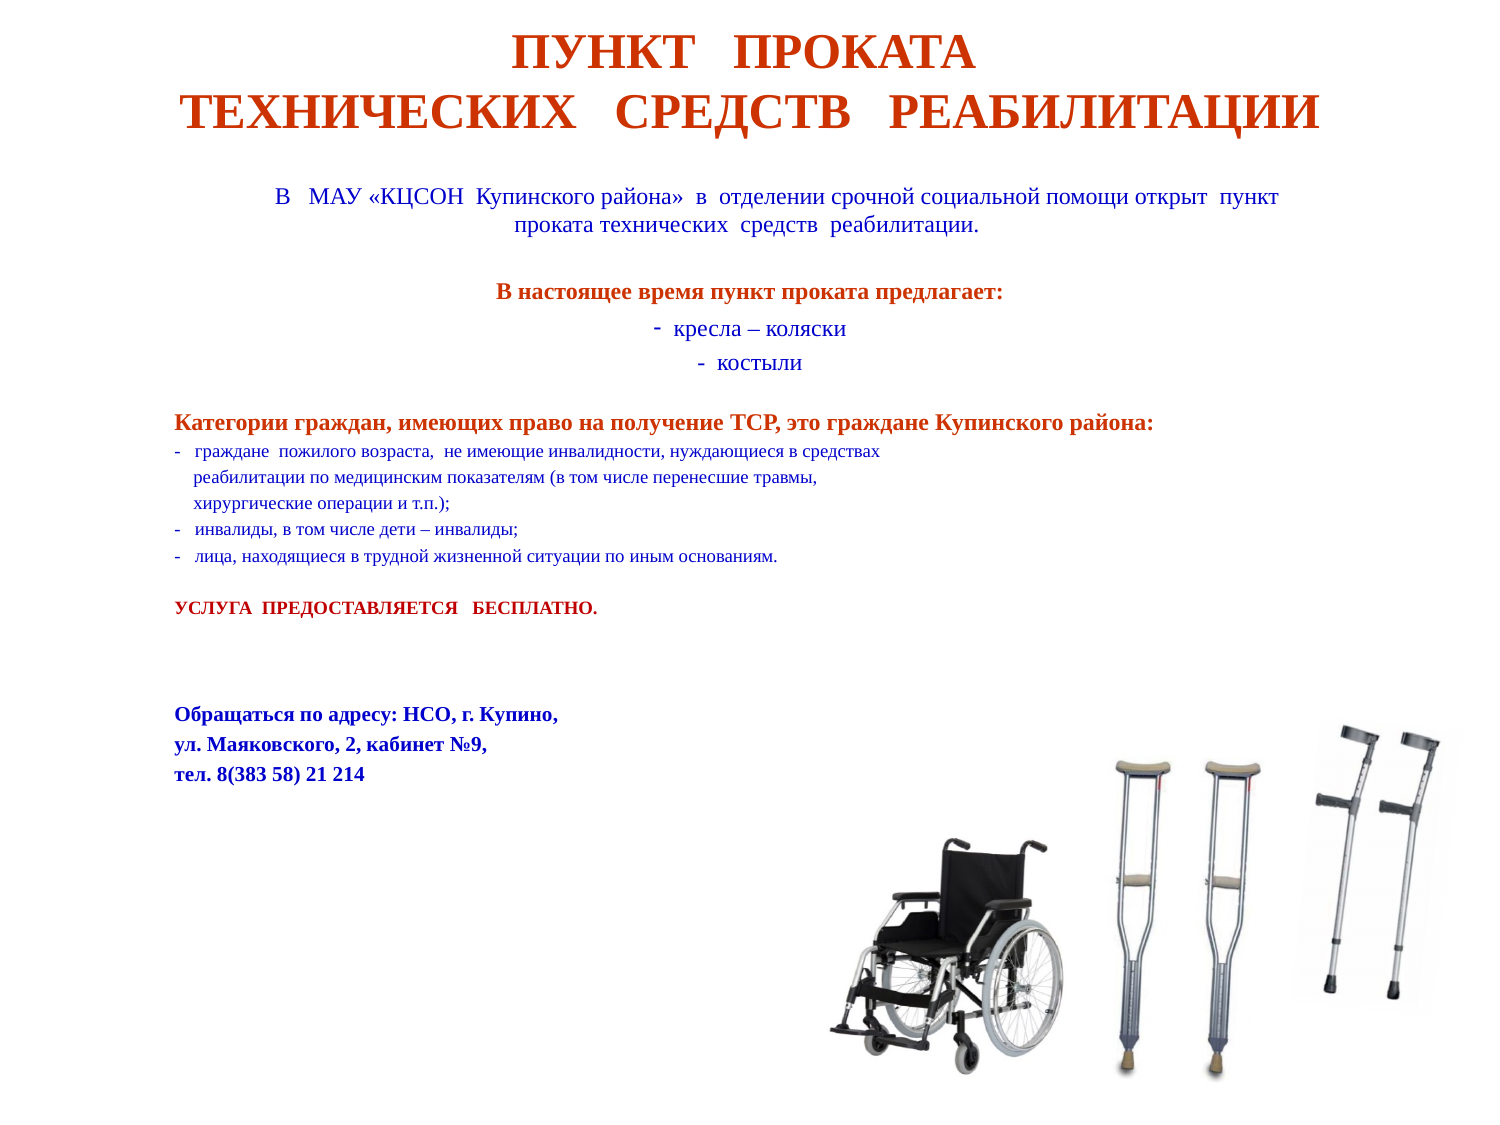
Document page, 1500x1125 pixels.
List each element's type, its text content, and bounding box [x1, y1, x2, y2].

title ПУНКТ ПРОКАТА ТЕХНИЧЕСКИХ СРЕДСТВ РЕАБИЛИТАЦИИ [0, 19, 1500, 138]
subtitle В МАУ «КЦСОН Купинского района» в отделении срочной социальной помощи открыт пункт проката технических средств реабилитации. В настоящее время пункт проката предлагает: - кресла – коляски - костыли Категории граждан, имеющих право на получение ТСР, это граждане Купинского района: - граждане пожилого возраста, не имеющие инвалидности, нуждающиеся в средствах реабилитации по медицинским показателям (в том числе перенесшие травмы, хирургические операции и т.п.); - инвалиды, в том числе дети – инвалиды; - лица, находящиеся в трудной жизненной ситуации по иным основаниям. УСЛУГА ПРЕДОСТАВЛЯЕТСЯ БЕСПЛАТНО. Обращаться по адресу: НСО, г. Купино, ул. Маяковского, 2, кабинет №9, тел. 8(383 58) 21 214 [159, 172, 1341, 811]
picture [820, 830, 1070, 1081]
picture [1093, 752, 1265, 1090]
picture [1291, 716, 1461, 1015]
